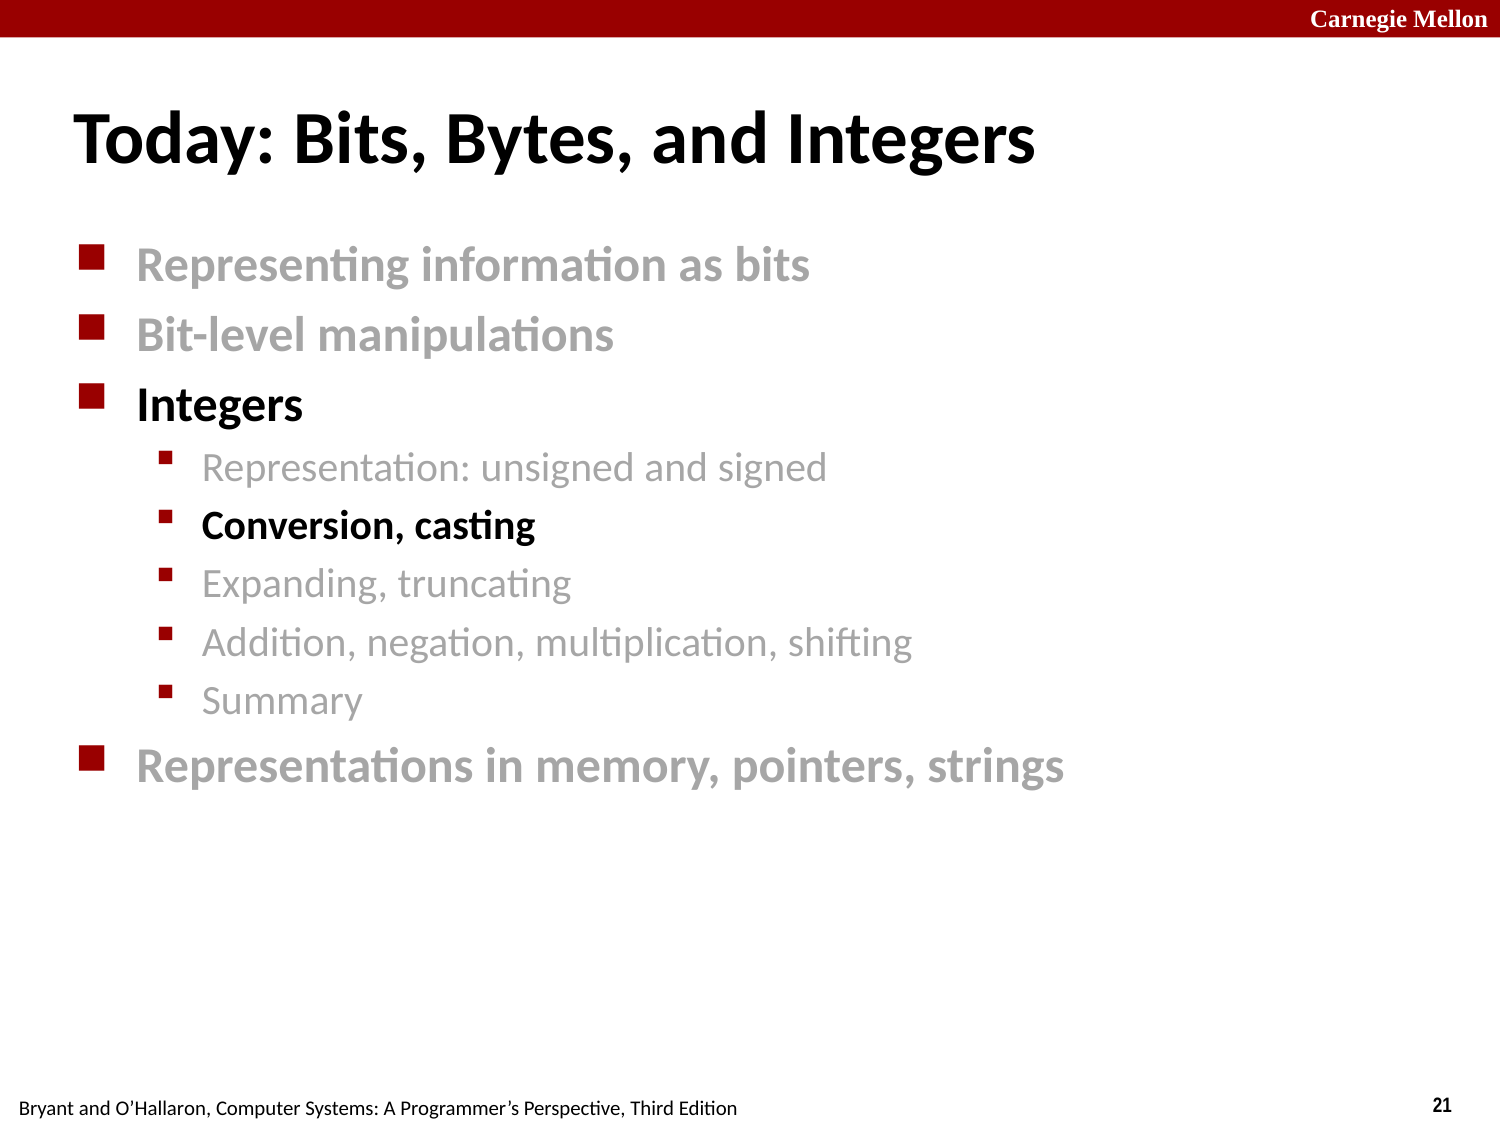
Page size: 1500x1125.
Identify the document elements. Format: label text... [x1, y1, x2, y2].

title Today: Bits, Bytes, and Integers [58, 71, 1305, 197]
list Representing information as bits Bit-level manipulations Integers Representation: unsigned and signed Conversion, casting Expanding, truncating Addition, negation, multiplication, shifting Summary Representations in memory, pointers, strings [64, 223, 1361, 1040]
